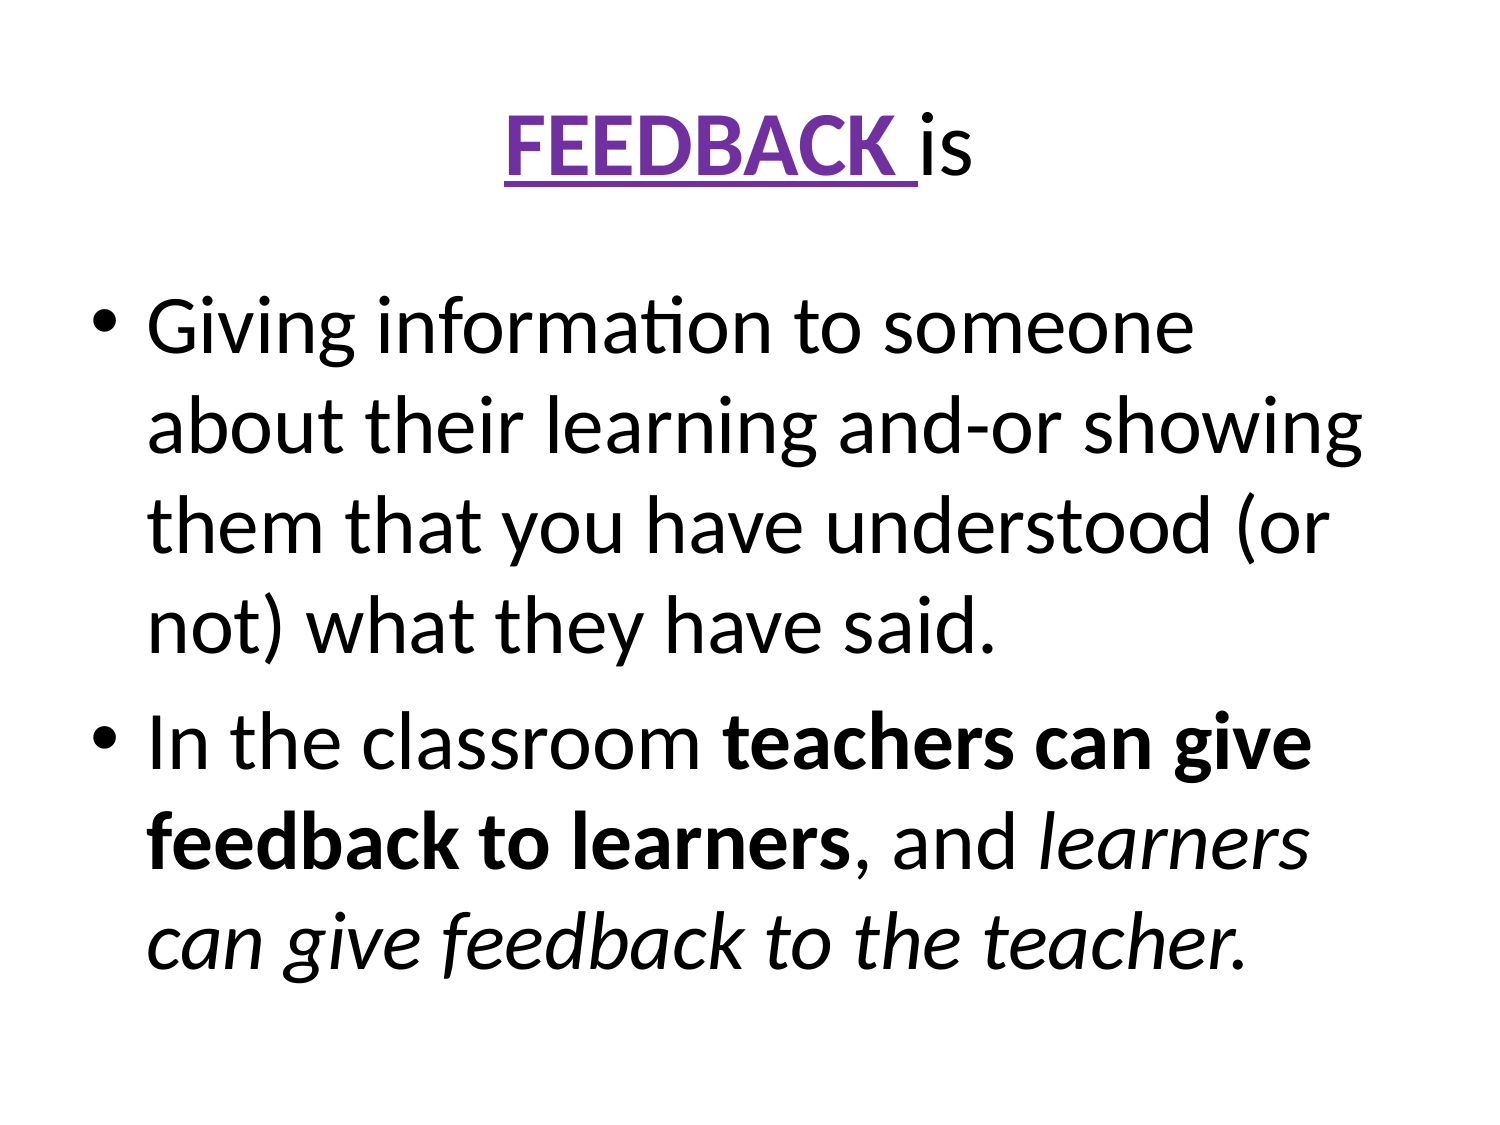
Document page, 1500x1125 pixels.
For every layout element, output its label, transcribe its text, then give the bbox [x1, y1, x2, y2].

list Giving information to someone about their learning and-or showing them that you have understood (or not) what they have said. In the classroom teachers can give feedback to learners, and learners can give feedback to the teacher. [75, 262, 1425, 1005]
title FEEDBACK is [75, 45, 1425, 233]
